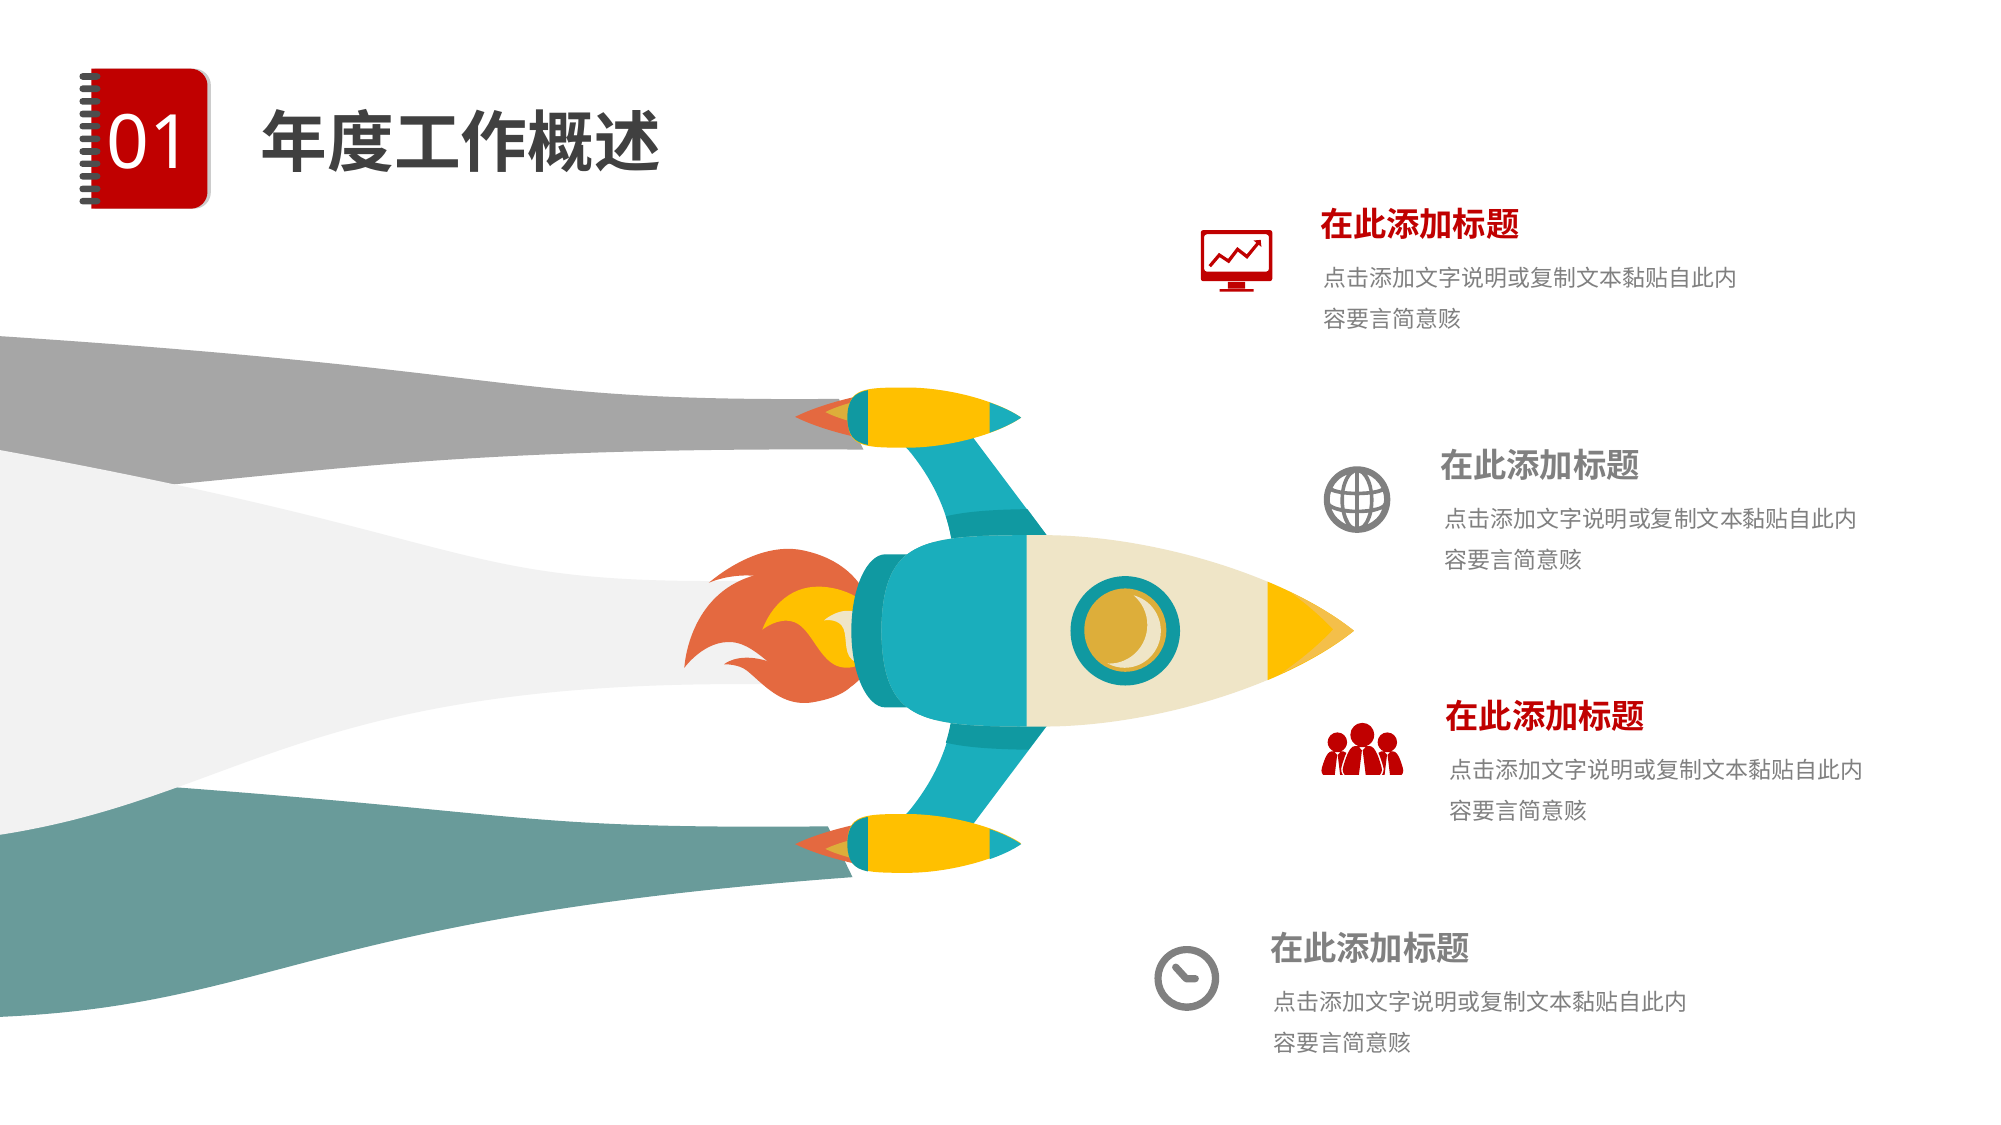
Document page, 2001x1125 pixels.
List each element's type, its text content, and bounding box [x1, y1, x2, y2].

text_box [1200, 230, 1273, 292]
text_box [1430, 688, 1892, 829]
text_box [1154, 946, 1220, 1011]
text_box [79, 68, 211, 209]
text_box 年度工作概述 [246, 92, 311, 188]
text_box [1305, 195, 1766, 337]
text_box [311, 0, 995, 1125]
text_box [1323, 466, 1391, 533]
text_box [1425, 436, 1887, 577]
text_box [1255, 919, 1717, 1060]
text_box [1320, 722, 1405, 775]
